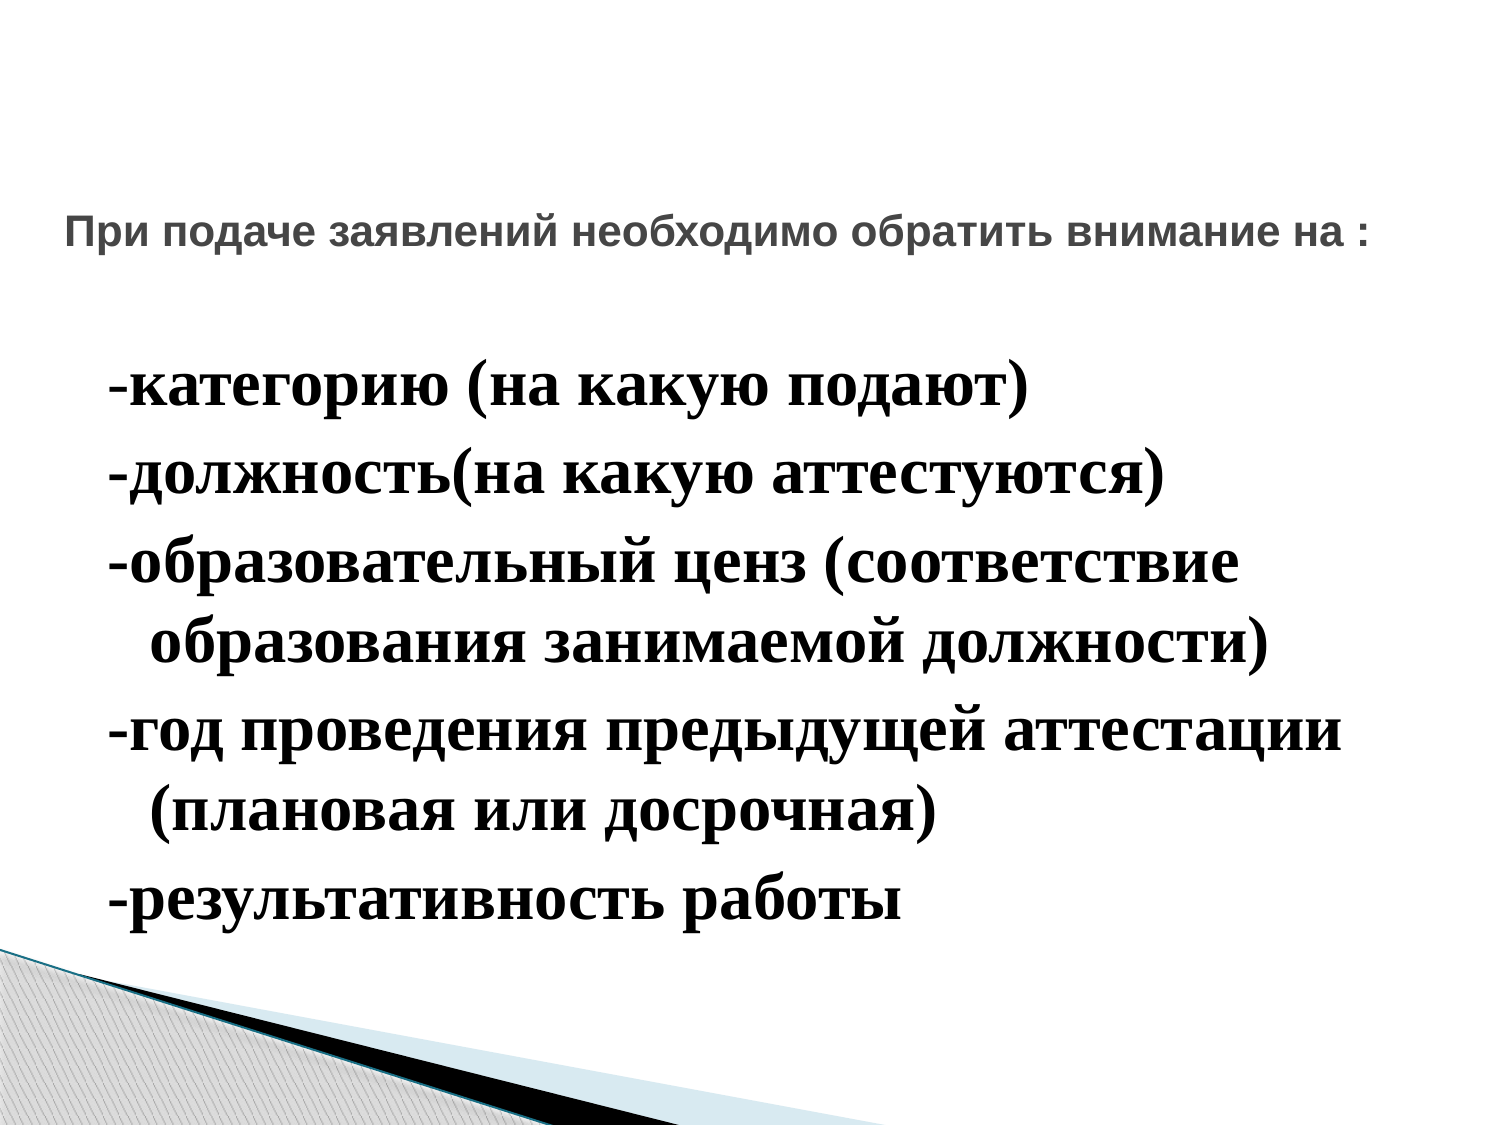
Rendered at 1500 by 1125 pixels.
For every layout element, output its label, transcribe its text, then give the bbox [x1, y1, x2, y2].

title При подаче заявлений необходимо обратить внимание на : [49, 152, 1450, 317]
list -категорию (на какую подают) -должность(на какую аттестуются) -образовательный ценз (соответствие образования занимаемой должности) -год проведения предыдущей аттестации (плановая или досрочная) -результативность работы [75, 317, 1425, 986]
